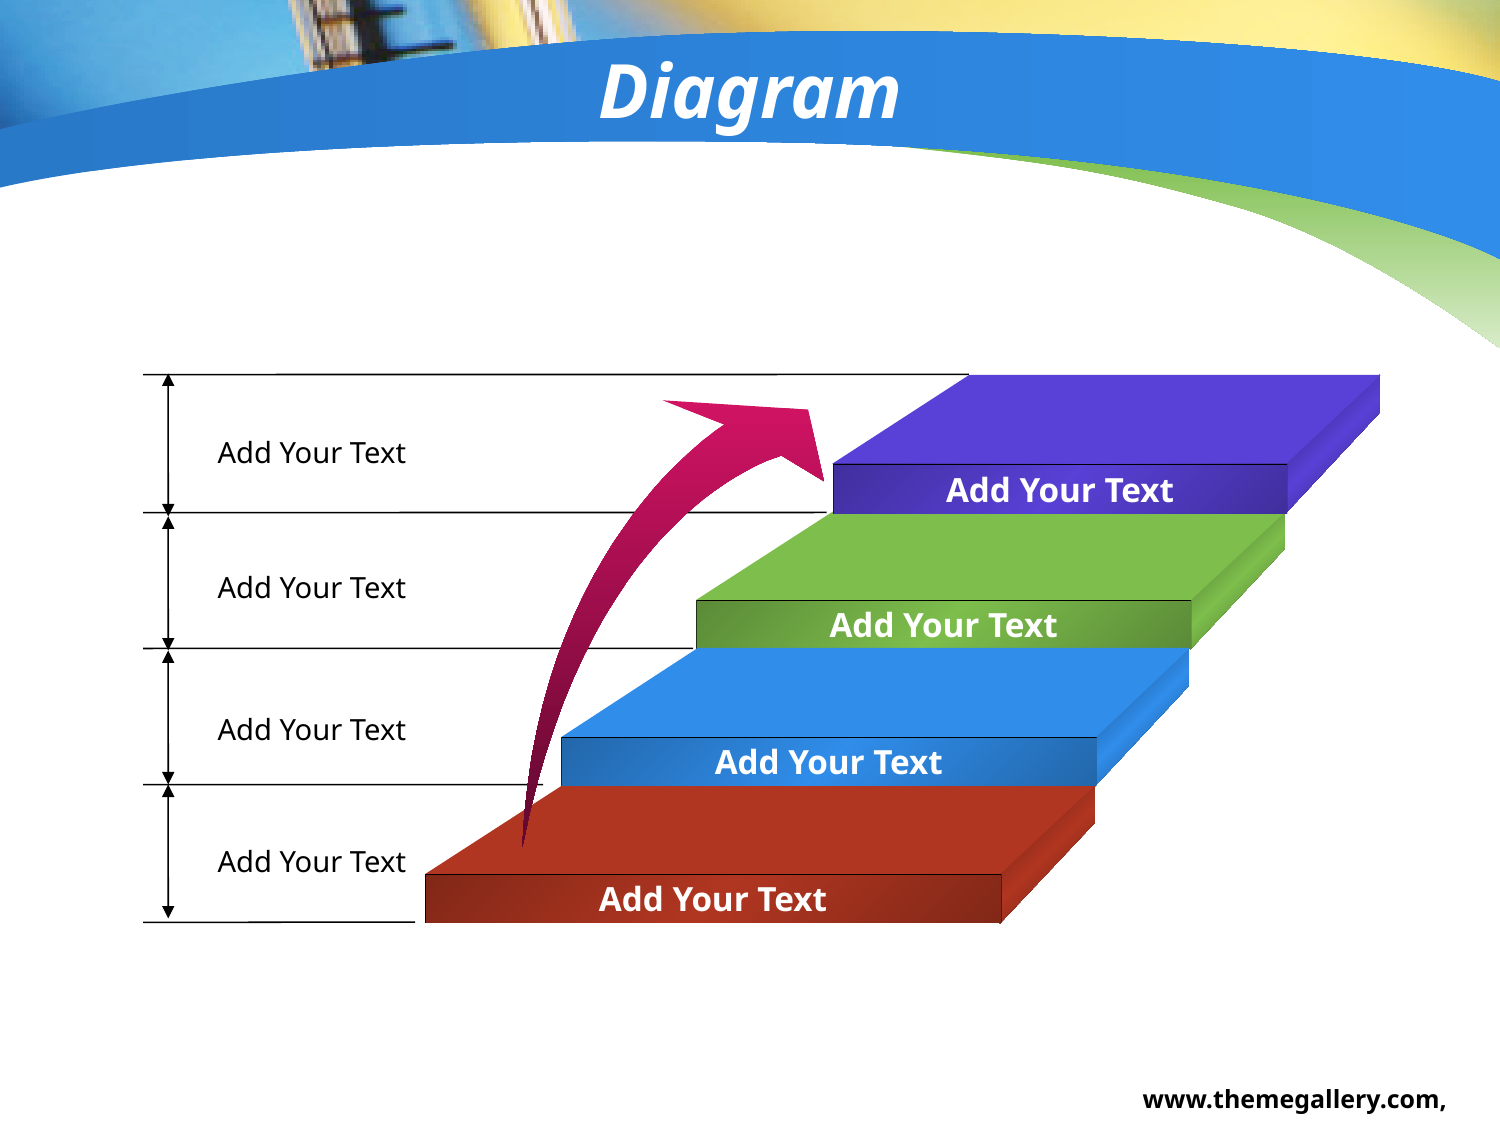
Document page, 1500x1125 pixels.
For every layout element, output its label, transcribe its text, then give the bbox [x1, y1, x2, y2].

picture [0, 0, 1500, 129]
footer www.themegallery.com, [987, 1075, 1463, 1118]
title Diagram [63, 42, 1438, 136]
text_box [142, 373, 1381, 924]
